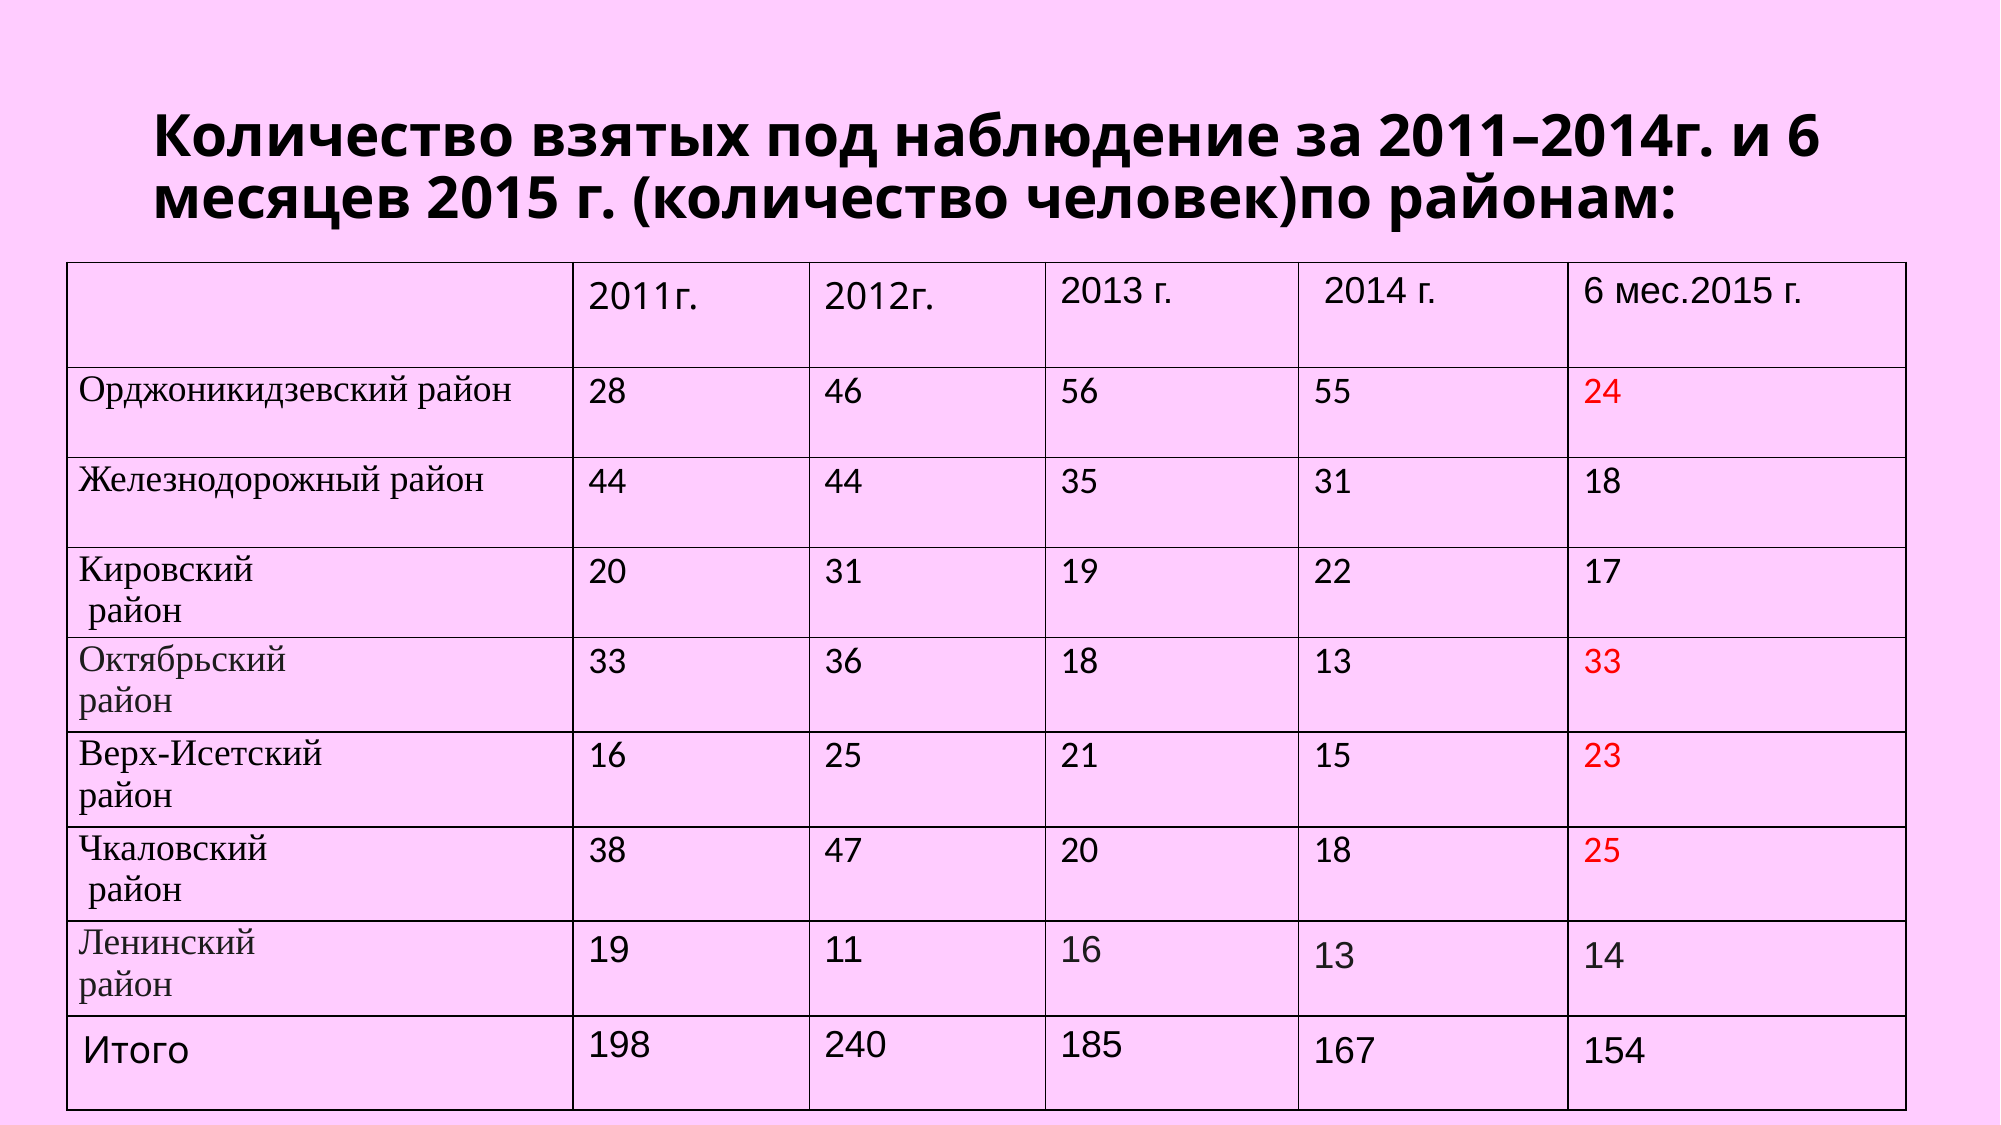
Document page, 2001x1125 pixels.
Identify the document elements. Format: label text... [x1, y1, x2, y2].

table_cell 46 [810, 368, 1045, 457]
table_cell 16 [1046, 922, 1298, 1015]
table_cell 25 [810, 733, 1045, 826]
table_cell 21 [1046, 733, 1298, 826]
table_cell 33 [1569, 638, 1905, 731]
table_cell 47 [810, 828, 1045, 920]
table_cell Октябрьский район [68, 638, 572, 731]
table_cell 19 [574, 922, 809, 1015]
table_cell 20 [574, 548, 809, 637]
table_cell 31 [810, 548, 1045, 637]
table_cell 25 [1569, 828, 1905, 920]
table_cell 31 [1299, 458, 1567, 547]
table_cell Кировский район [68, 548, 572, 637]
table_cell 18 [1569, 458, 1905, 547]
table_cell Железнодорожный район [68, 458, 572, 547]
table_cell 198 [574, 1017, 809, 1109]
table_cell Верх-Исетский район [68, 733, 572, 826]
table_cell 56 [1046, 368, 1298, 457]
table_header [68, 263, 572, 367]
table_cell Орджоникидзевский район [68, 368, 572, 457]
table_cell 55 [1299, 368, 1567, 457]
table_cell 36 [810, 638, 1045, 731]
table_cell Чкаловский район [68, 828, 572, 920]
table_cell 14 [1569, 922, 1905, 1015]
table_cell 11 [810, 922, 1045, 1015]
table_cell 23 [1569, 733, 1905, 826]
table_cell 19 [1046, 548, 1298, 637]
table_cell 240 [810, 1017, 1045, 1109]
table_cell 44 [810, 458, 1045, 547]
table_cell 154 [1569, 1017, 1905, 1109]
table_cell 22 [1299, 548, 1567, 637]
table_cell 167 [1299, 1017, 1567, 1109]
table_cell 18 [1046, 638, 1298, 731]
table_cell 18 [1299, 828, 1567, 920]
table_header 6 мес.2015 г. [1569, 263, 1905, 367]
table_header 2012г. [810, 263, 1045, 367]
table_cell 20 [1046, 828, 1298, 920]
table_header 2013 г. [1046, 263, 1298, 367]
table_cell 16 [574, 733, 809, 826]
table_cell 13 [1299, 638, 1567, 731]
table_header 2011г. [574, 263, 809, 367]
table_cell 13 [1299, 922, 1567, 1015]
table_cell Ленинский район [68, 922, 572, 1015]
table_header 2014 г. [1299, 263, 1567, 367]
table_cell Итого [68, 1017, 572, 1109]
table_cell 24 [1569, 368, 1905, 457]
table_cell 38 [574, 828, 809, 920]
table_cell 35 [1046, 458, 1298, 547]
table_cell 33 [574, 638, 809, 731]
title Количество взятых под наблюдение за 2011–2014г. и 6 месяцев 2015 г. (количество человек)по районам: [137, 59, 1863, 262]
table_cell 28 [574, 368, 809, 457]
table_cell 44 [574, 458, 809, 547]
table_cell 185 [1046, 1017, 1298, 1109]
table_cell 15 [1299, 733, 1567, 826]
table_cell 17 [1569, 548, 1905, 637]
